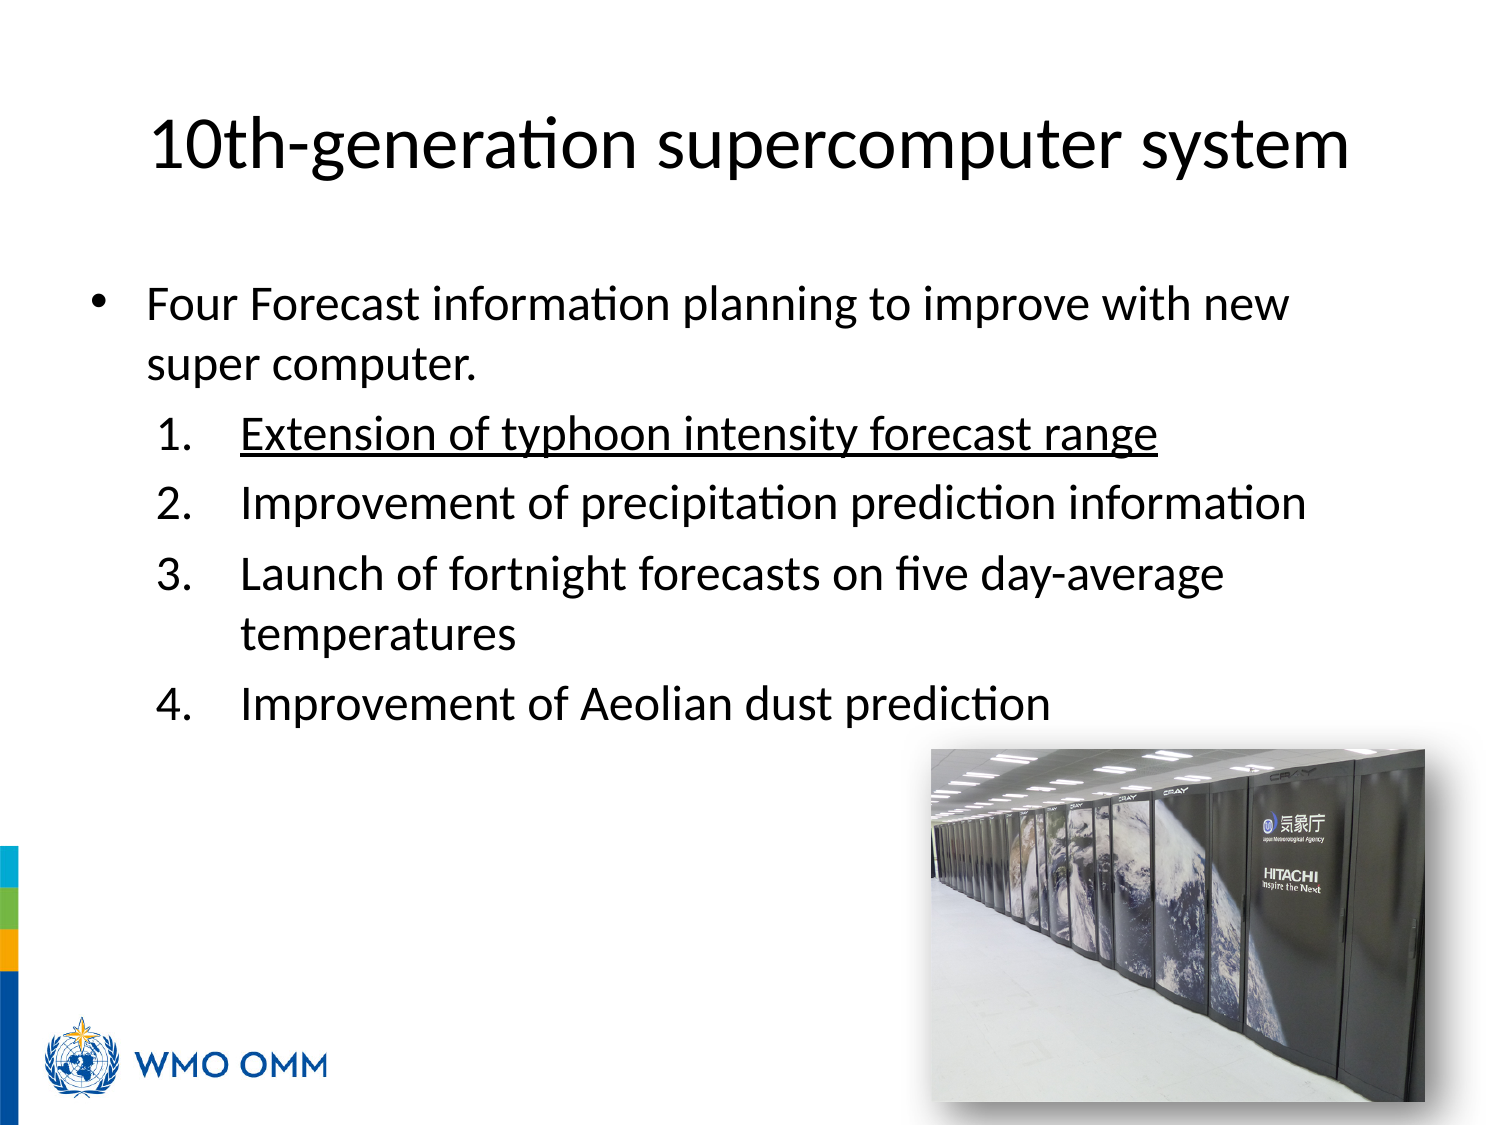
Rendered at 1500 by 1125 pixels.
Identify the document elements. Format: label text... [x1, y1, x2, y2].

title 10th-generation supercomputer system [75, 45, 1425, 233]
list Four Forecast information planning to improve with new super computer. Extension of typhoon intensity forecast range Improvement of precipitation prediction information Launch of fortnight forecasts on five day-average temperatures Improvement of Aeolian dust prediction [75, 262, 1425, 1005]
picture [931, 749, 1426, 1103]
picture [0, 845, 327, 1125]
